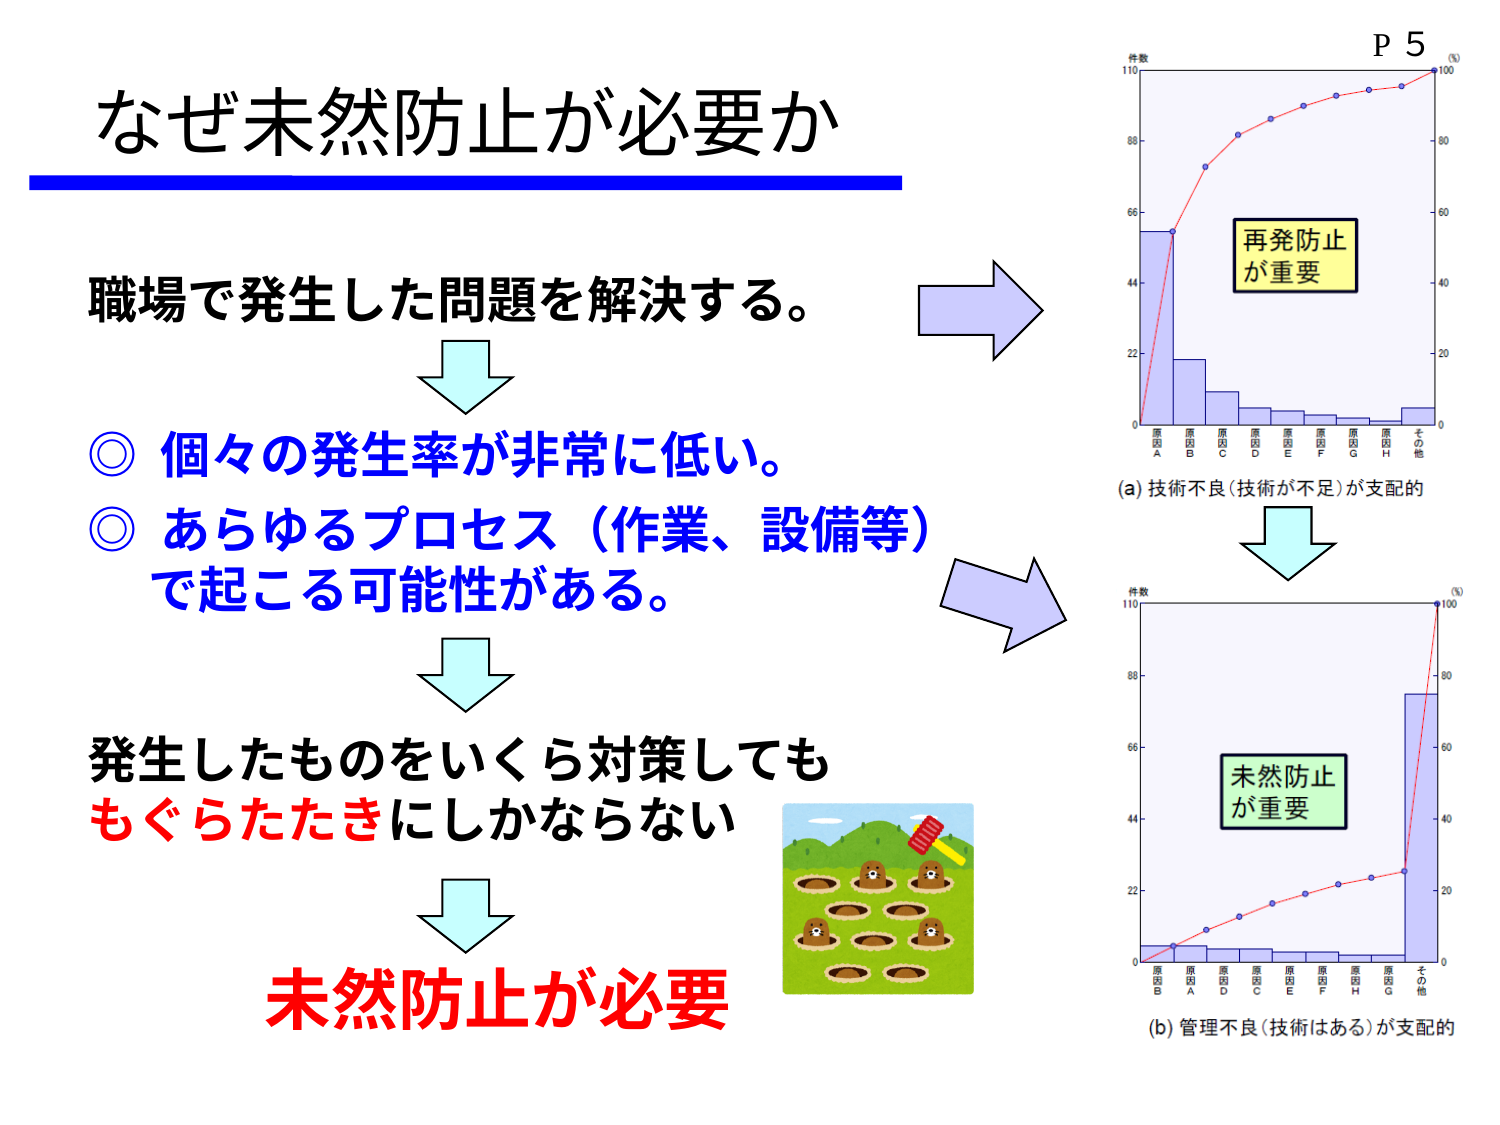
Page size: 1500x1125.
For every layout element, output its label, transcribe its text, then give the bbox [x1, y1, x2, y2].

text_box 職場で発生した問題を解決する。 [72, 261, 919, 337]
text_box [418, 340, 513, 414]
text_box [72, 416, 1001, 628]
text_box [919, 261, 1043, 360]
picture [1111, 43, 1465, 507]
text_box [418, 638, 513, 712]
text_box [945, 507, 1473, 1044]
text_box 未然防止が必要 [249, 997, 747, 1045]
text_box P５ [1358, 15, 1465, 43]
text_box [72, 720, 945, 997]
text_box なぜ未然防止が必要か [31, 67, 902, 173]
